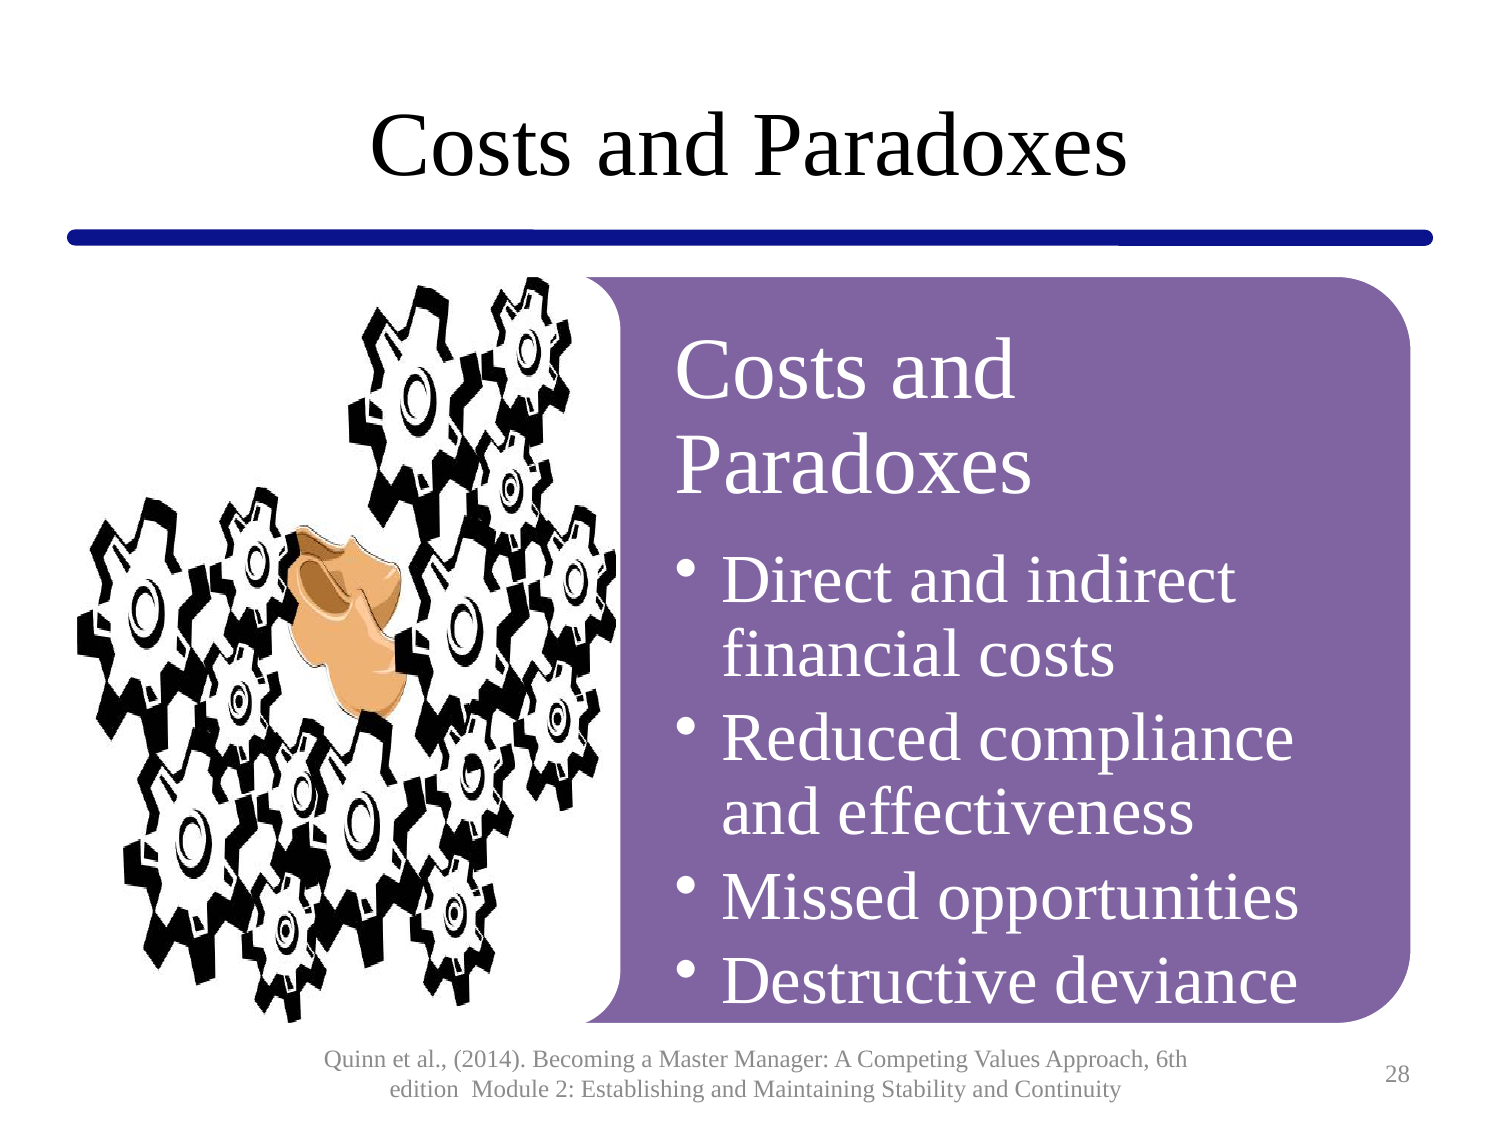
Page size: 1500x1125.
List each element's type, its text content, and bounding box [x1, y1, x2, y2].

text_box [74, 274, 1413, 1026]
footer Quinn et al., (2014). Becoming a Master Manager: A Competing Values Approach, 6th edition Module 2: Establishing and Maintaining Stability and Continuity [287, 1042, 1074, 1103]
title Costs and Paradoxes [75, 45, 1425, 233]
slide_number 28 [1074, 1042, 1425, 1103]
